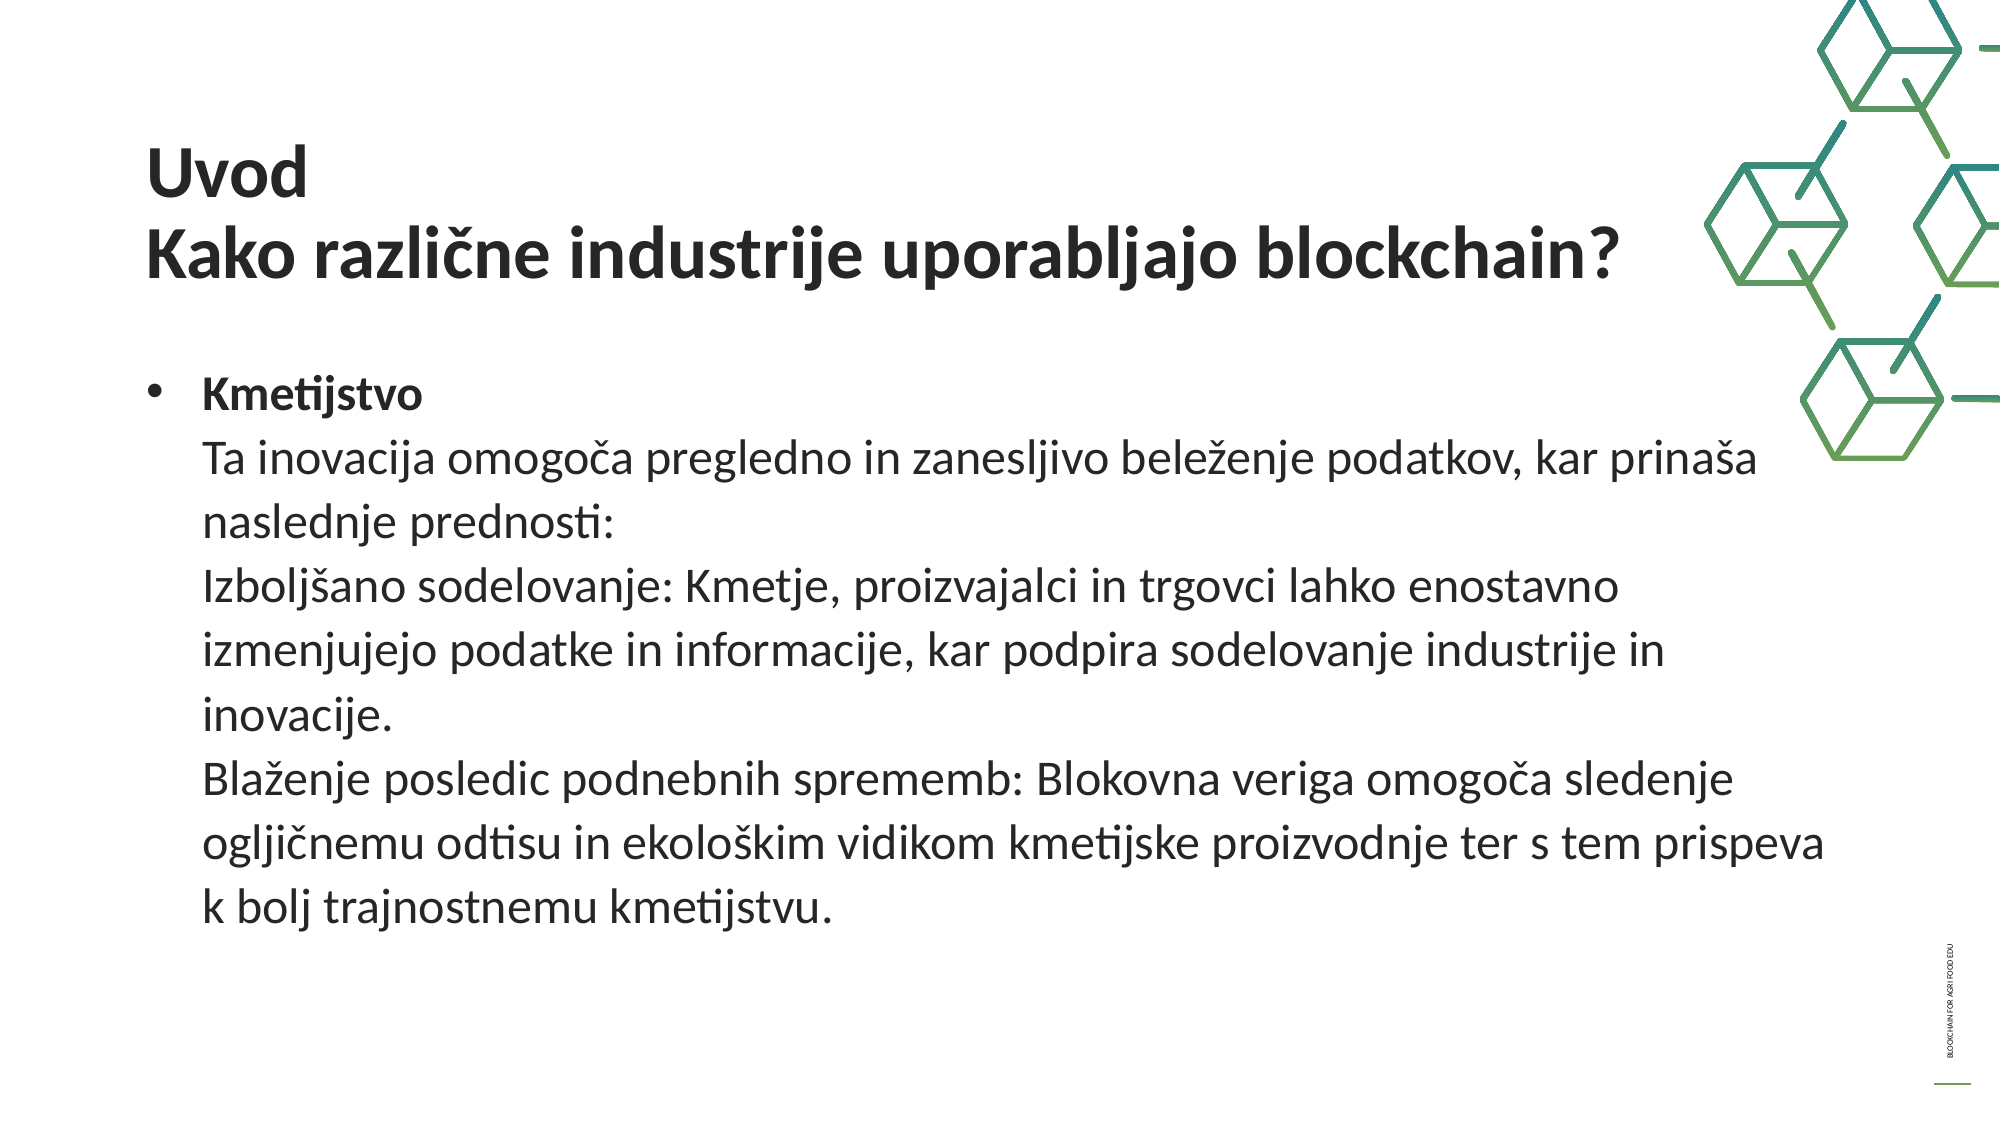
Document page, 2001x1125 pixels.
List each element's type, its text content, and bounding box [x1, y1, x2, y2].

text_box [1703, 0, 2000, 462]
list Uvod Kako različne industrije uporabljajo blockchain? [130, 124, 1698, 337]
list Kmetijstvo Ta inovacija omogoča pregledno in zanesljivo beleženje podatkov, kar prinaša naslednje prednosti: Izboljšano sodelovanje: Kmetje, proizvajalci in trgovci lahko enostavno izmenjujejo podatke in informacije, kar podpira sodelovanje industrije in inovacije. Blaženje posledic podnebnih sprememb: Blokovna veriga omogoča sledenje ogljičnemu odtisu in ekološkim vidikom kmetijske proizvodnje ter s tem prispeva k bolj trajnostnemu kmetijstvu. [130, 348, 1869, 1080]
